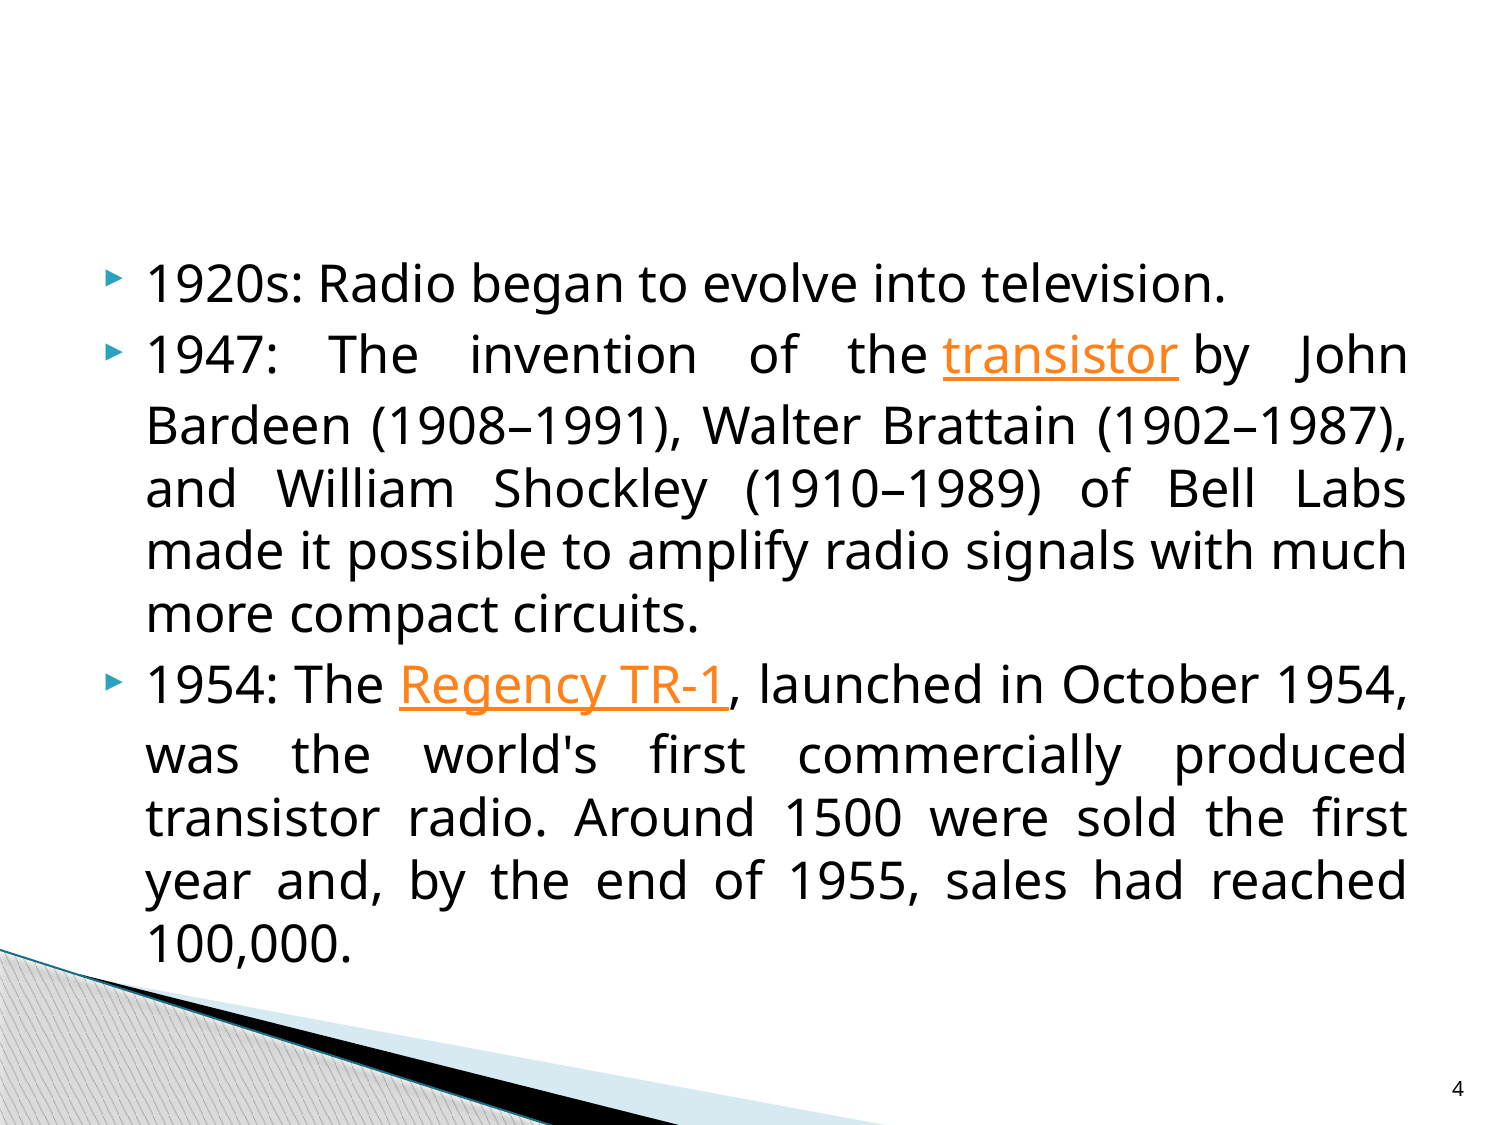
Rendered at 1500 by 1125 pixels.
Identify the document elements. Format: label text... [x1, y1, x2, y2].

slide_number 4 [1418, 1051, 1479, 1112]
list 1920s: Radio began to evolve into television. 1947: The invention of the transistor by John Bardeen (1908–1991), Walter Brattain (1902–1987), and William Shockley (1910–1989) of Bell Labs made it possible to amplify radio signals with much more compact circuits. 1954: The Regency TR-1, launched in October 1954, was the world's first commercially produced transistor radio. Around 1500 were sold the first year and, by the end of 1955, sales had reached 100,000. [75, 243, 1425, 986]
